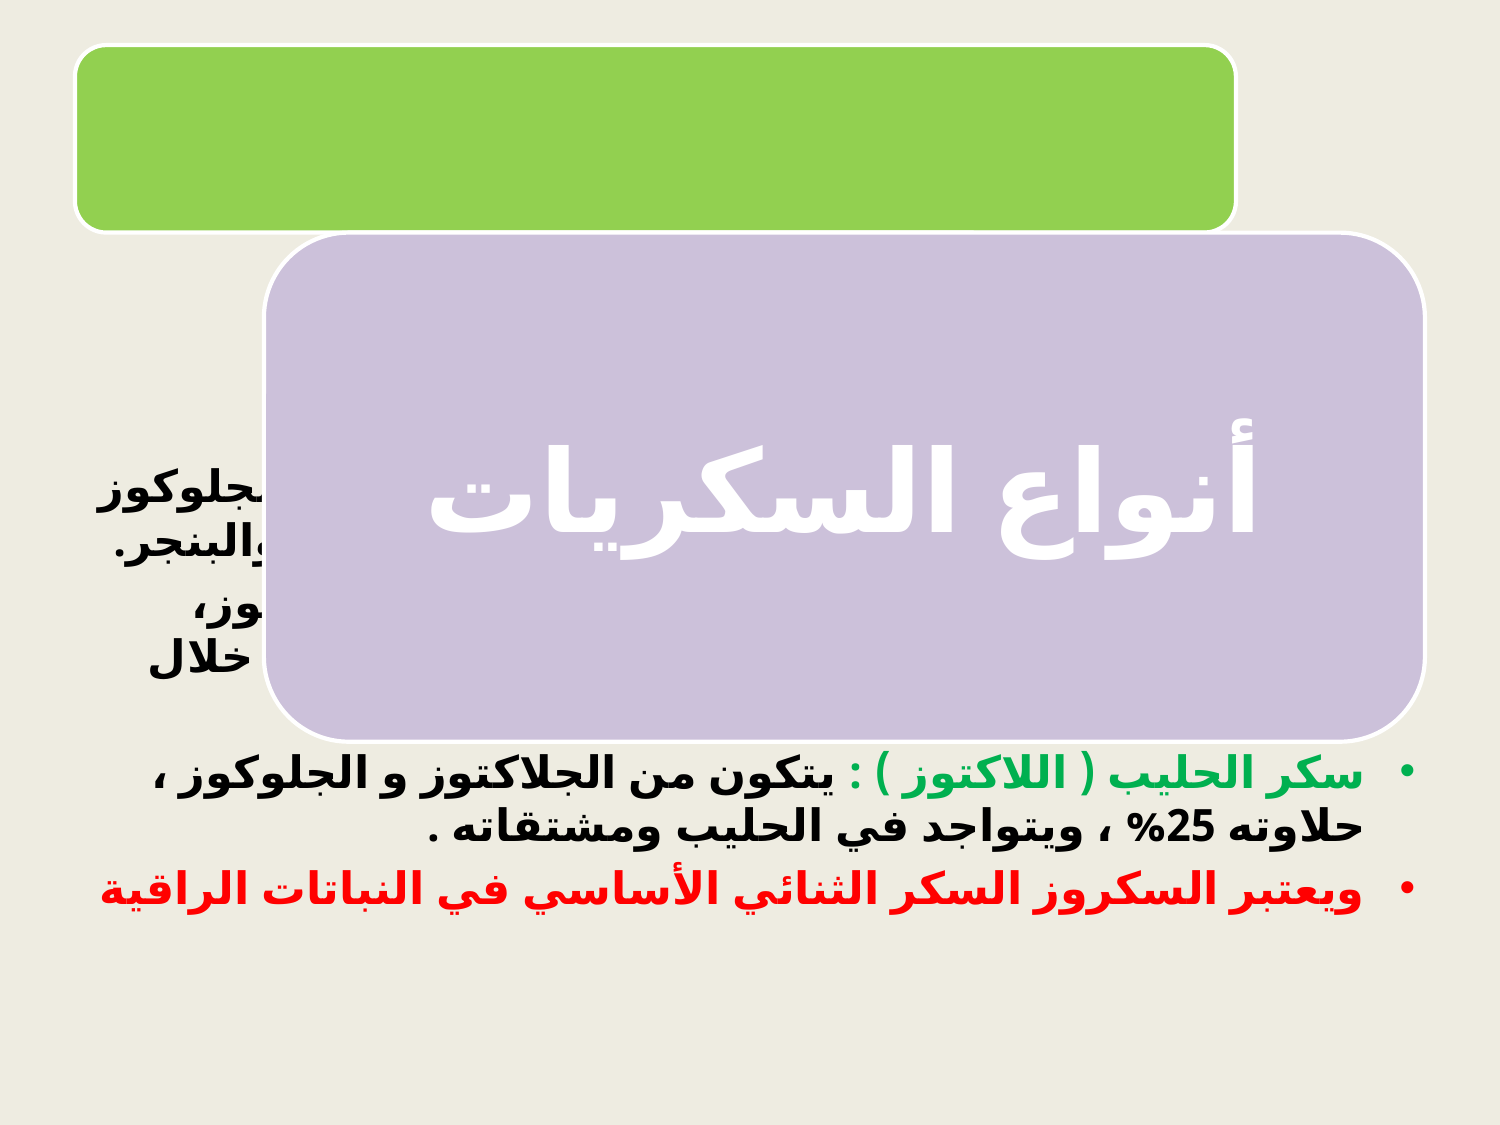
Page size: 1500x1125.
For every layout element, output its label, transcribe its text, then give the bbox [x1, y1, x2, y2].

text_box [74, 44, 1426, 233]
list السكريات الثنانية تتكون السكريات الثنائية من سكرين احاديين وأنواعها: سكر القصب أو البنجر( سكروز ) : يتكون من سكري الجلوكوز و الفركتوز ، حلاوته 100% ويتواجد في قصب السكر والبنجر. سكر الشعير ( المالتوز ): يتكون من جزئين من الجلوكوز، حلاوته 35% ، ويتواجد في بذور الحبوب كالشعير ومن خلال تجزئة النشاء الى مكوناته الاصلية. سكر الحليب ( اللاكتوز ) : يتكون من الجلاكتوز و الجلوكوز ، حلاوته 25% ، ويتواجد في الحليب ومشتقاته . ويعتبر السكروز السكر الثنائي الأساسي في النباتات الراقية [75, 262, 1425, 1005]
